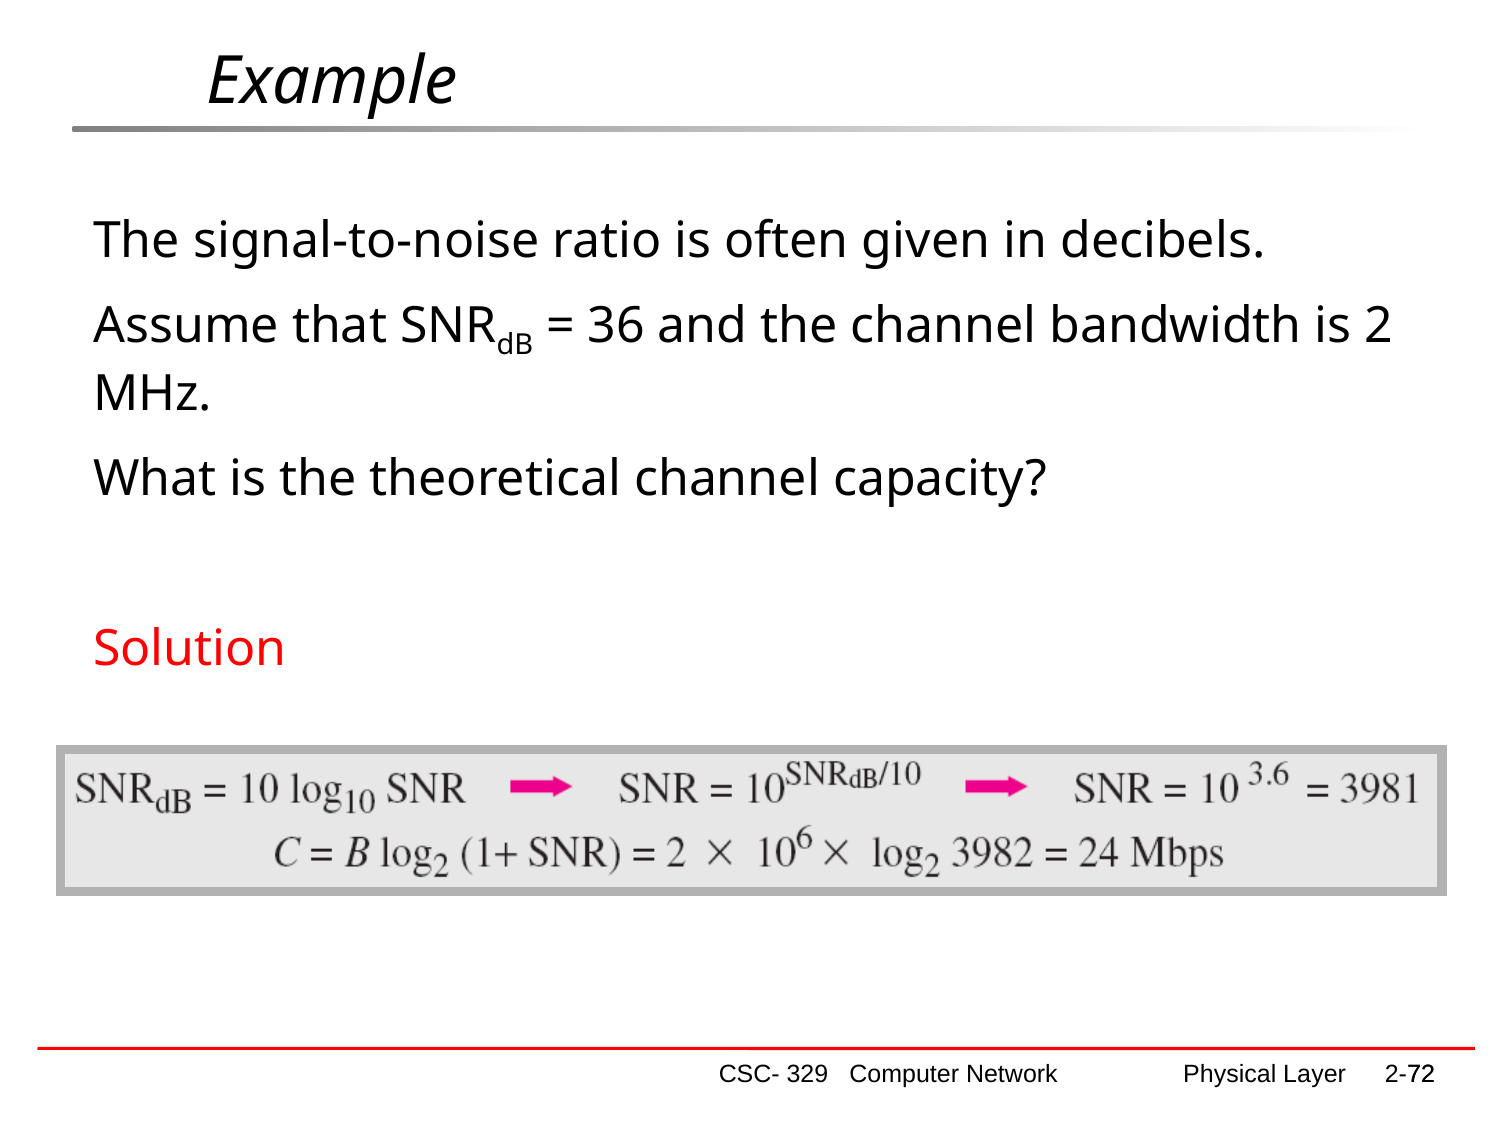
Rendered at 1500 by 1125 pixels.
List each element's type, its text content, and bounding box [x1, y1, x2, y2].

slide_number 2-72 [1338, 1049, 1451, 1125]
text_box [24, 237, 1475, 863]
text_box The signal-to-noise ratio is often given in decibels. Assume that SNRdB = 36 and the channel bandwidth is 2 MHz. What is the theoretical channel capacity? Solution [78, 199, 1438, 683]
text_box [72, 126, 1423, 132]
text_box Example [191, 29, 474, 125]
footer CSC- 329 Computer Network Physical Layer [691, 1049, 1338, 1125]
picture [65, 753, 1438, 888]
